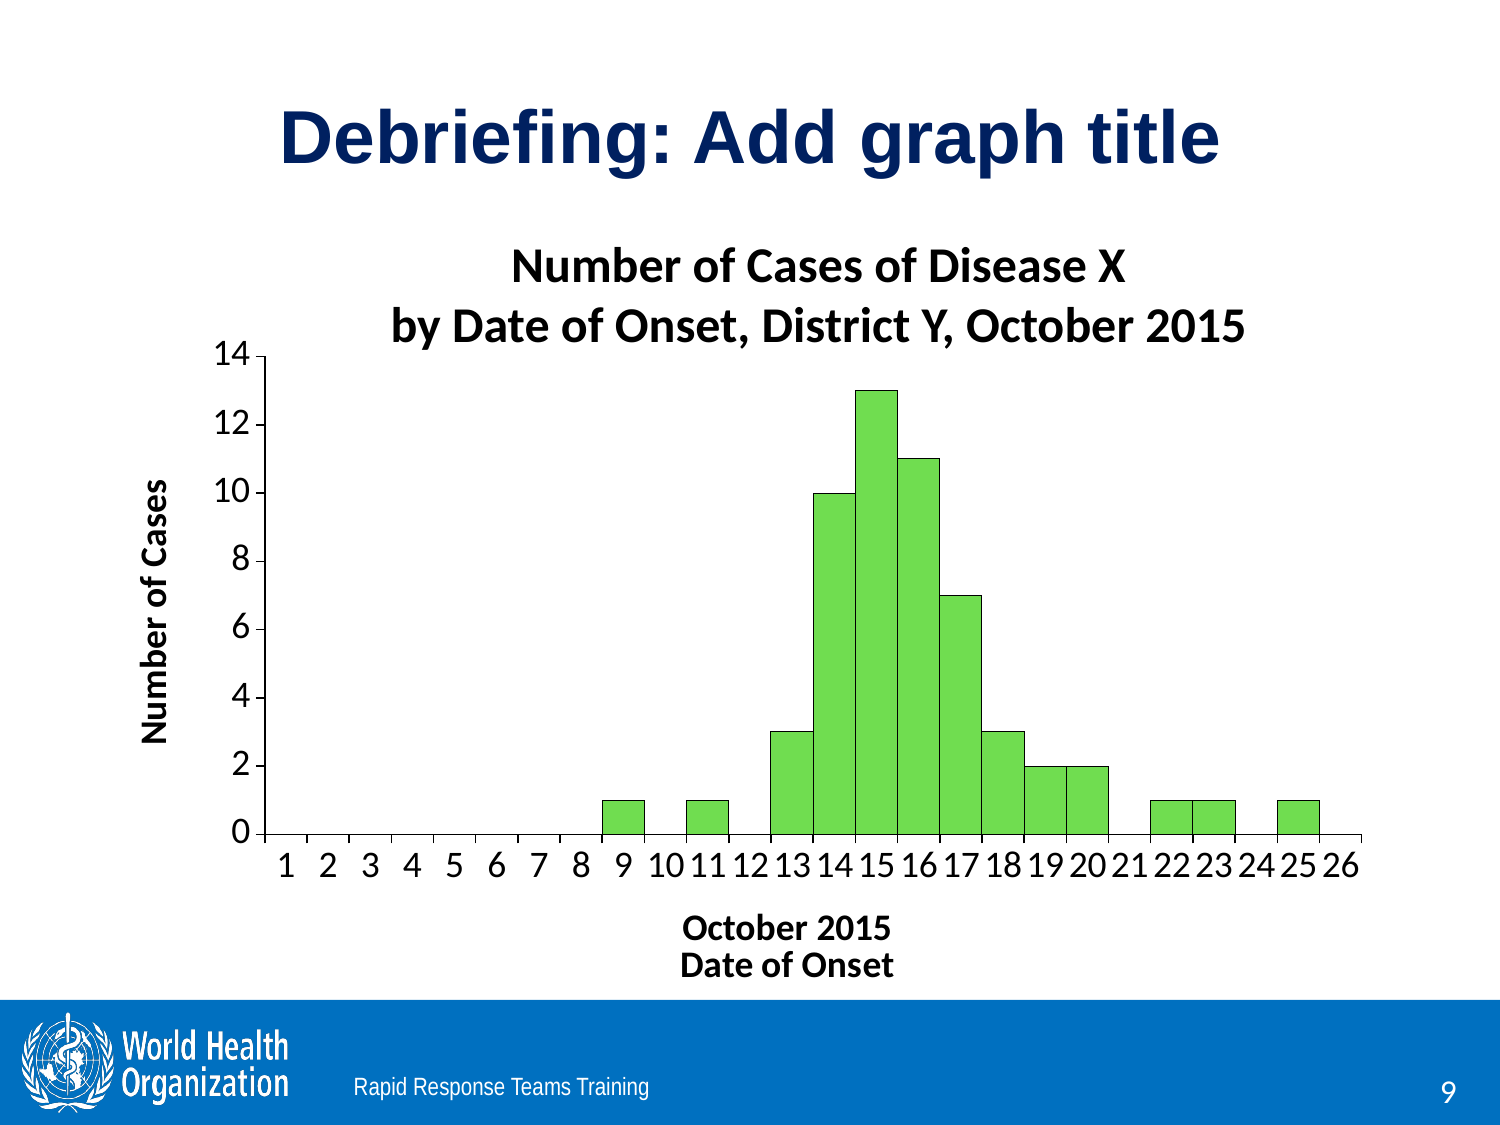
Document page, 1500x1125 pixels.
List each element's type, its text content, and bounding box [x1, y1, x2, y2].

picture [21, 1012, 288, 1113]
text_box Number of Cases of Disease X by Date of Onset, District Y, October 2015 [287, 225, 1350, 322]
chart [99, 323, 1388, 1024]
text_box Debriefing: Add graph title [62, 81, 1439, 244]
